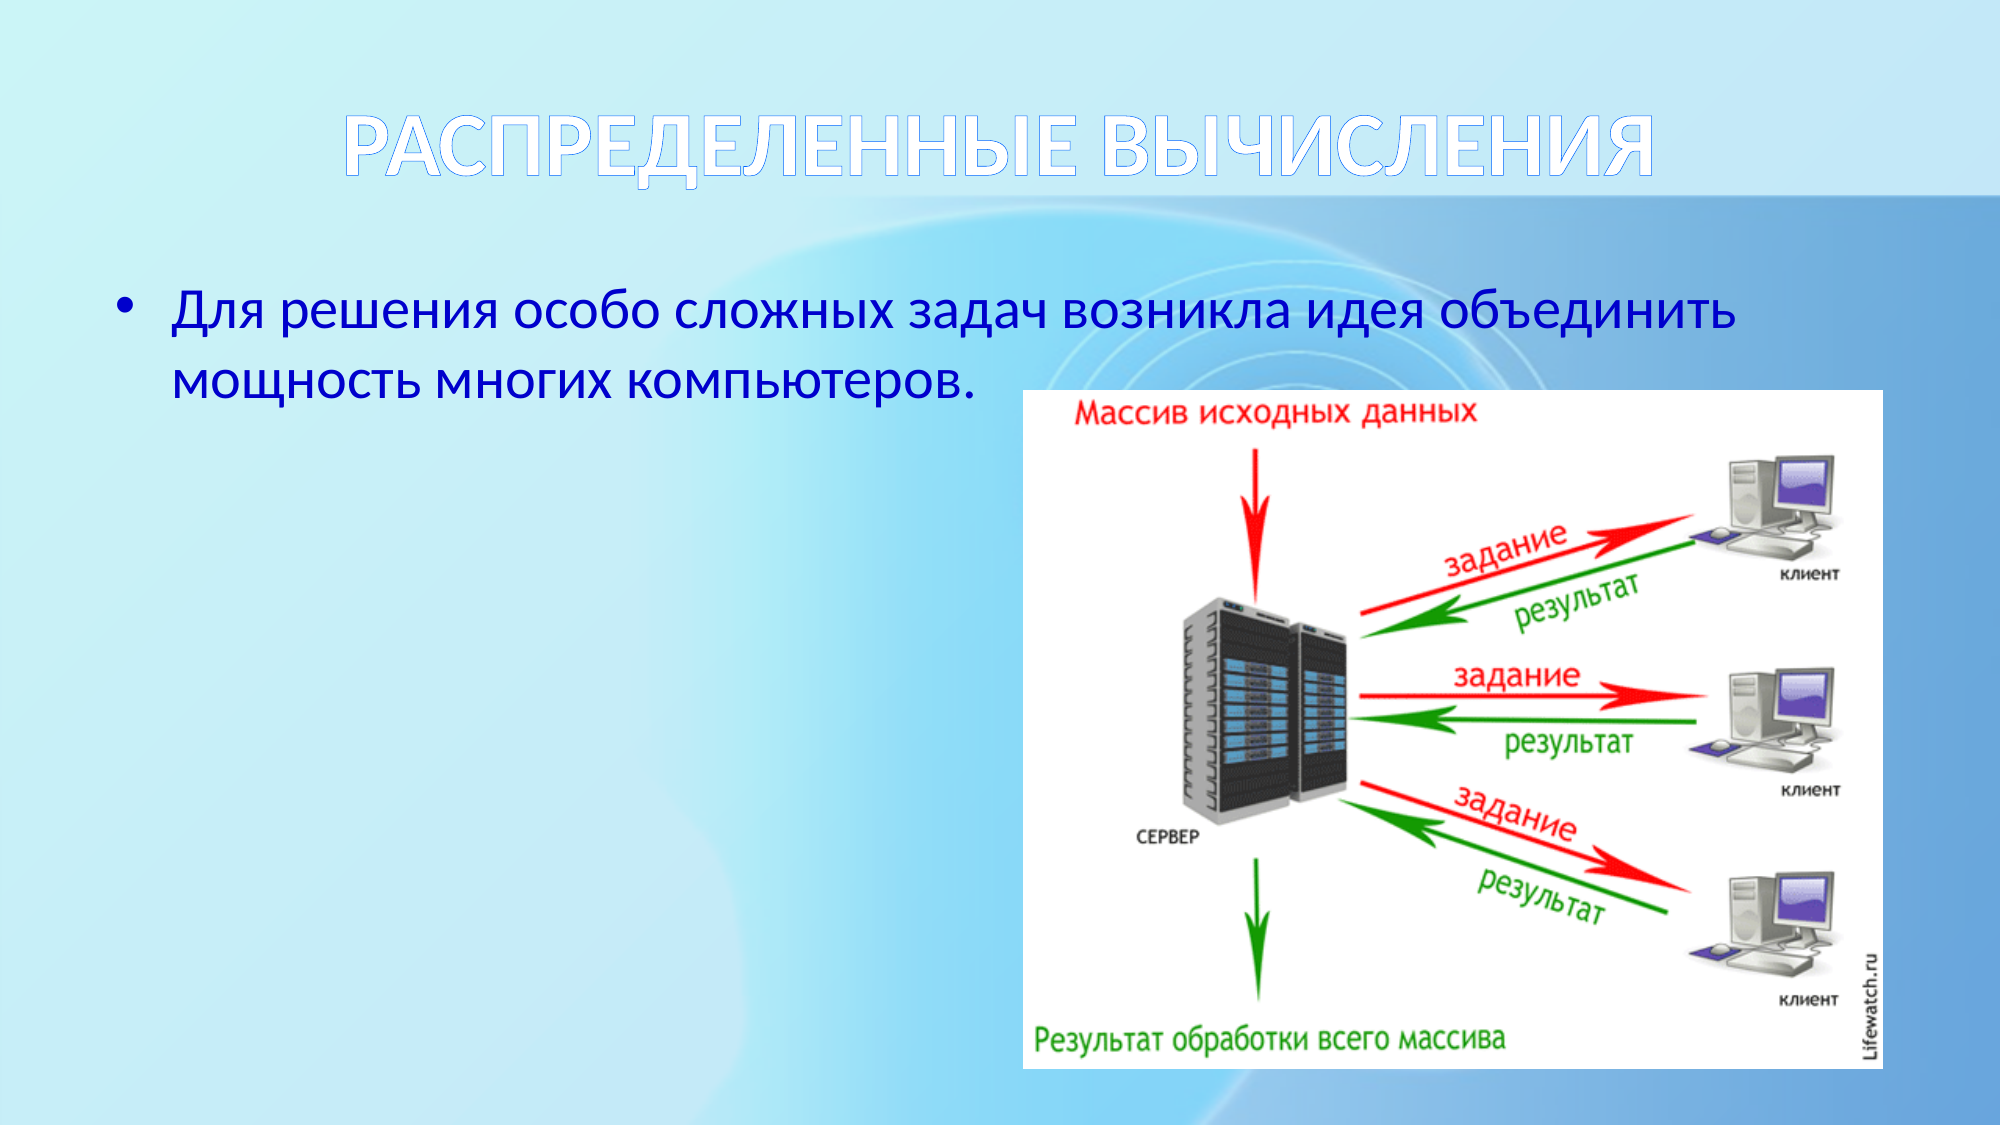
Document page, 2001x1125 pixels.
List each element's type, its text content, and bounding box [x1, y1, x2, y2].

list Для решения особо сложных задач возникла идея объединить мощность многих компьютеров. [99, 262, 1900, 1005]
picture [0, 0, 2000, 1125]
title РАСПРЕДЕЛЕННЫЕ ВЫЧИСЛЕНИЯ [99, 45, 1900, 233]
